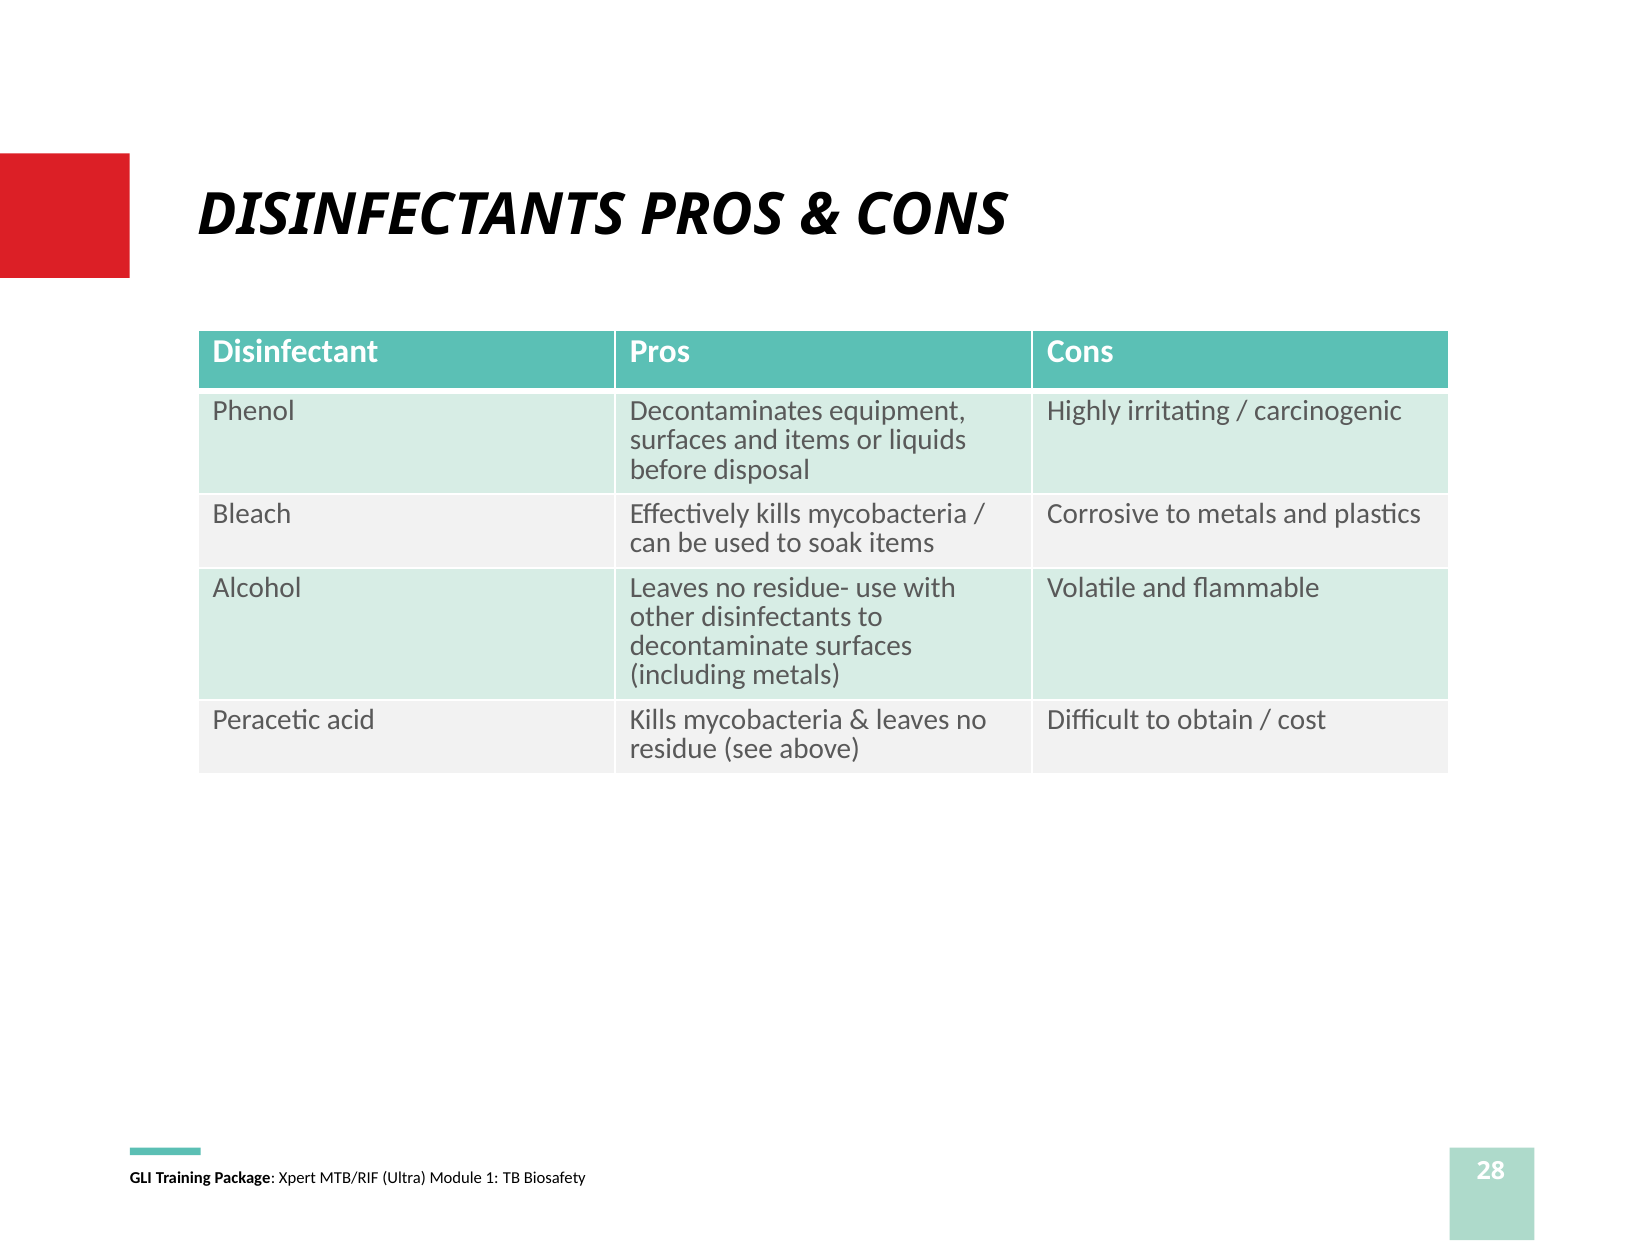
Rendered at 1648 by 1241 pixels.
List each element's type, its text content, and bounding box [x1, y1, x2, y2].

table_header Pros [616, 331, 1031, 388]
table_cell Difficult to obtain / cost [1033, 701, 1448, 773]
table_header Cons [1033, 331, 1448, 388]
table_cell Alcohol [199, 569, 614, 699]
table_cell Leaves no residue- use with other disinfectants to decontaminate surfaces (including metals) [616, 569, 1031, 699]
table_cell Decontaminates equipment, surfaces and items or liquids before disposal [616, 394, 1031, 493]
table_cell Volatile and flammable [1033, 569, 1448, 699]
table_cell Phenol [199, 394, 614, 493]
table_cell Bleach [199, 495, 614, 567]
table_header Disinfectant [199, 331, 614, 388]
table_cell Peracetic acid [199, 701, 614, 773]
title DISINFECTANTS PROS & CONS [197, 153, 1450, 278]
table_cell Effectively kills mycobacteria / can be used to soak items [616, 495, 1031, 567]
table_cell Corrosive to metals and plastics [1033, 495, 1448, 567]
table_cell Kills mycobacteria & leaves no residue (see above) [616, 701, 1031, 773]
table_cell Highly irritating / carcinogenic [1033, 394, 1448, 493]
